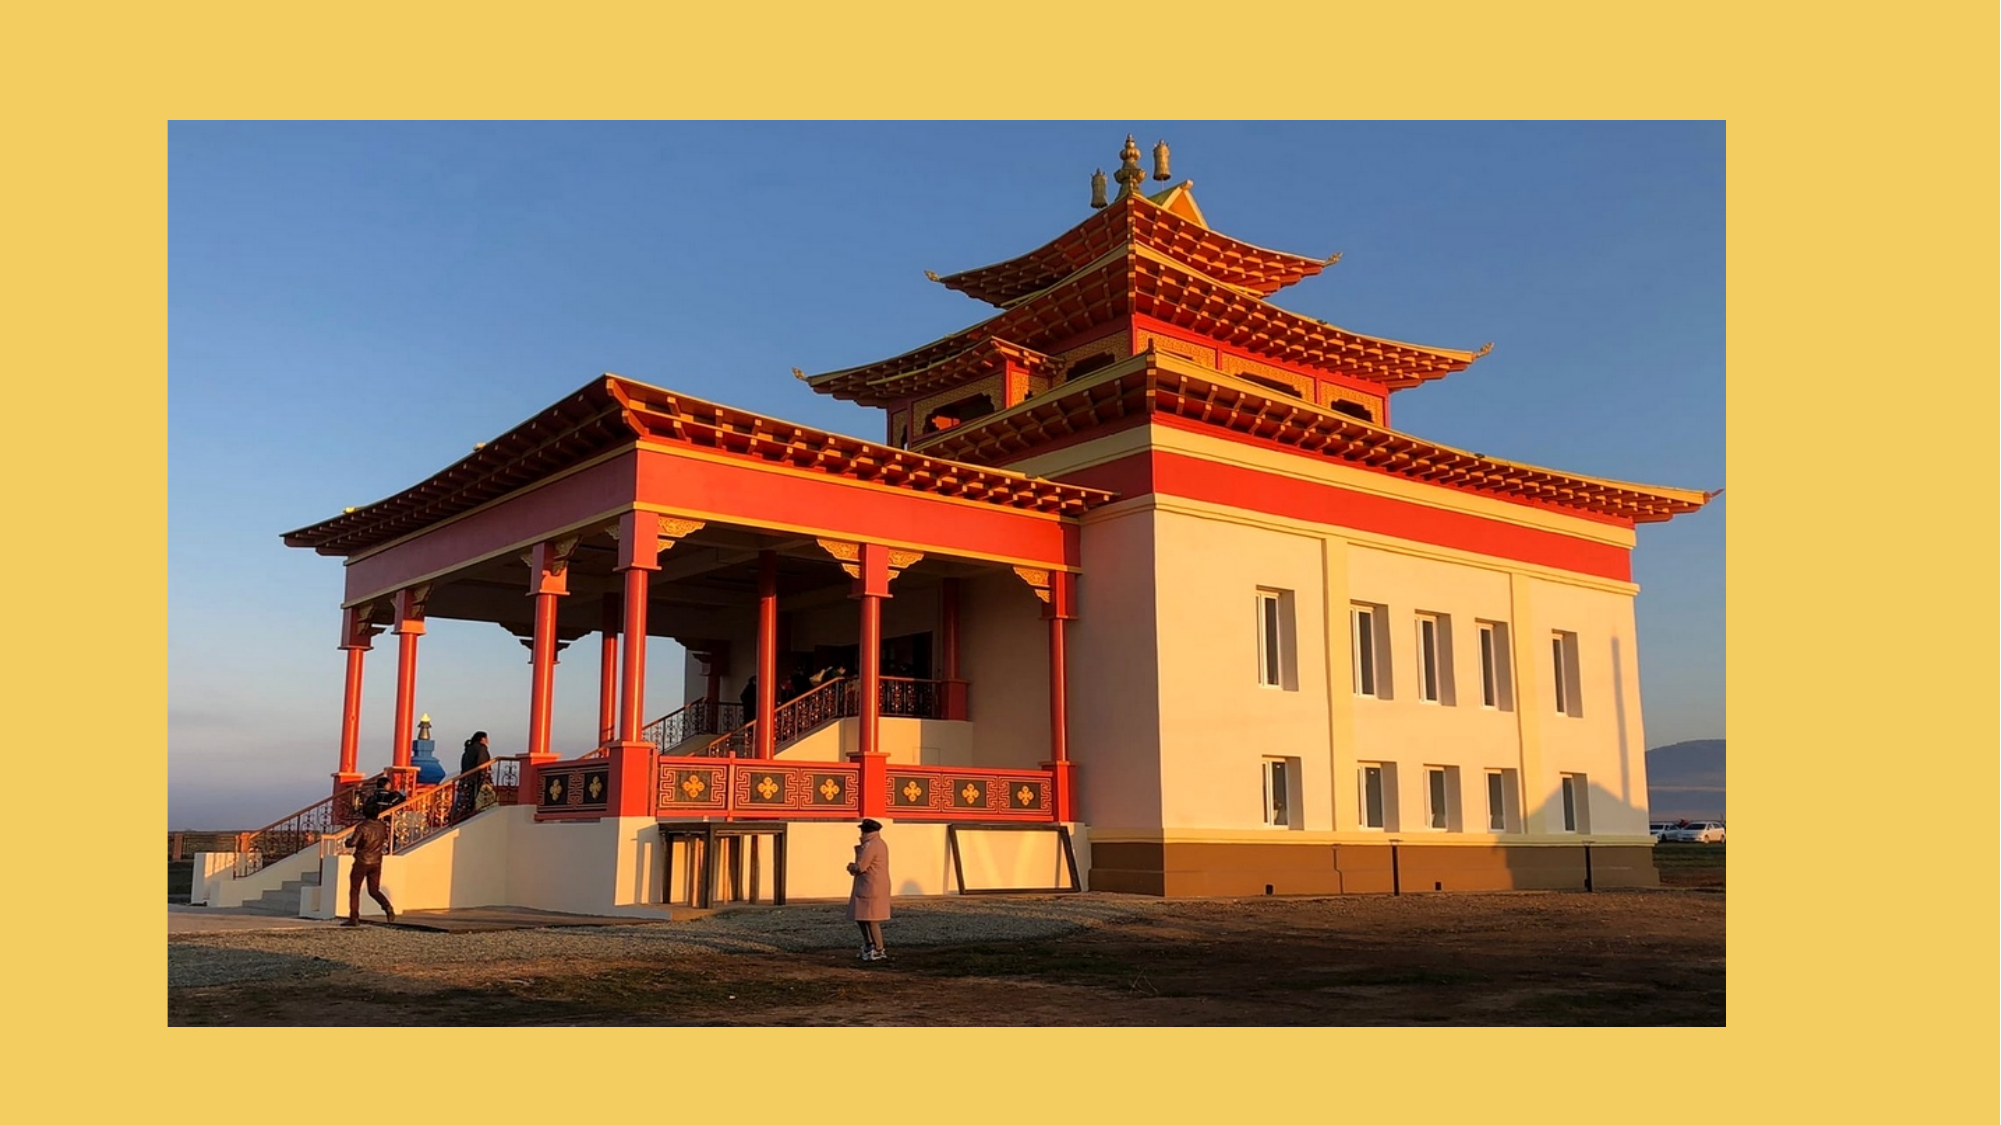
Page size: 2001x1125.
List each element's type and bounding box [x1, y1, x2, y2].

picture [167, 120, 1727, 1027]
